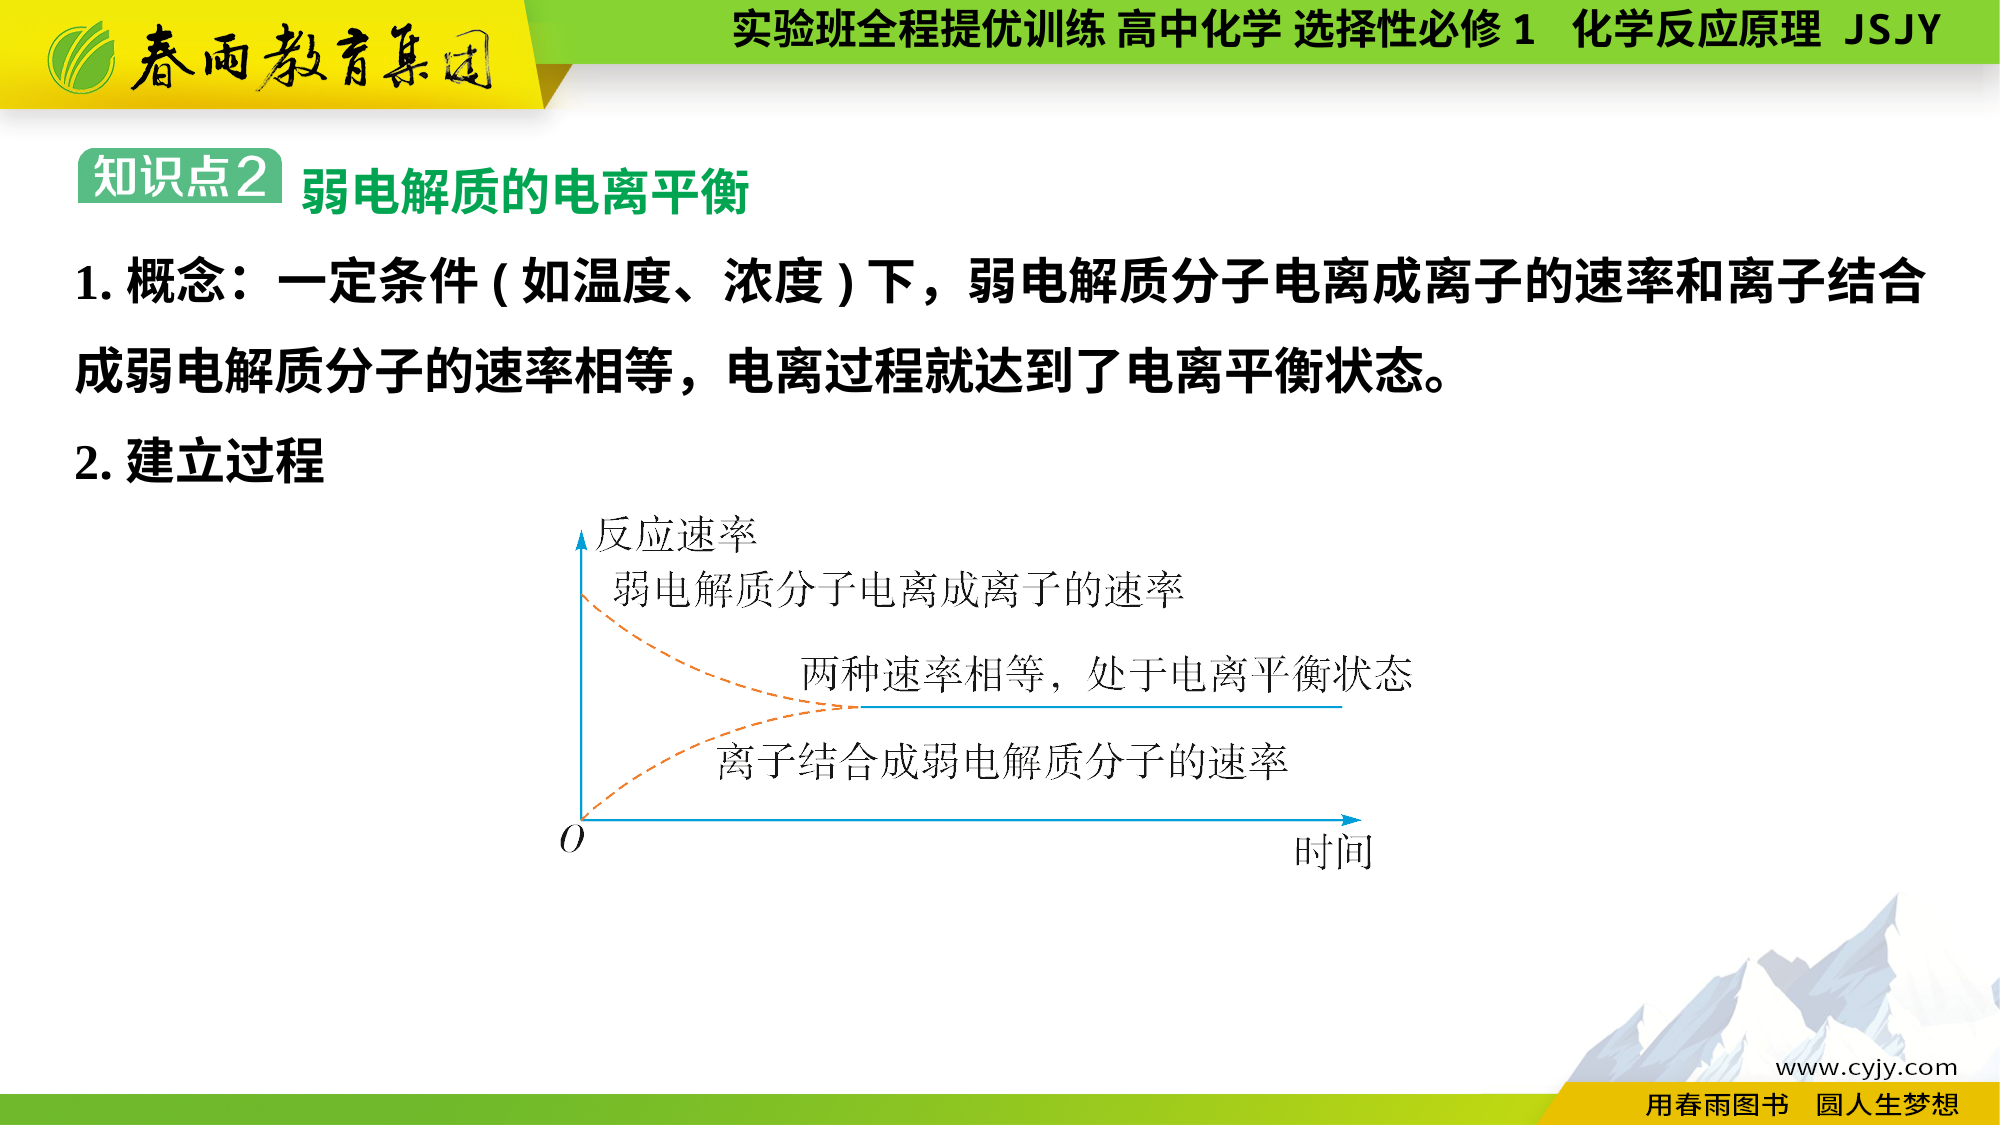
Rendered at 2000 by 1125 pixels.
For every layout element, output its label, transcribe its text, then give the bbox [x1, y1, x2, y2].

picture [0, 0, 2000, 1125]
list 弱电解质的电离平衡 1.概念：一定条件(如温度、浓度)下，弱电解质分子电离成离子的速率和离子结合成弱电解质分子的速率相等，电离过程就达到了电离平衡状态。 2.建立过程 [59, 122, 1944, 490]
